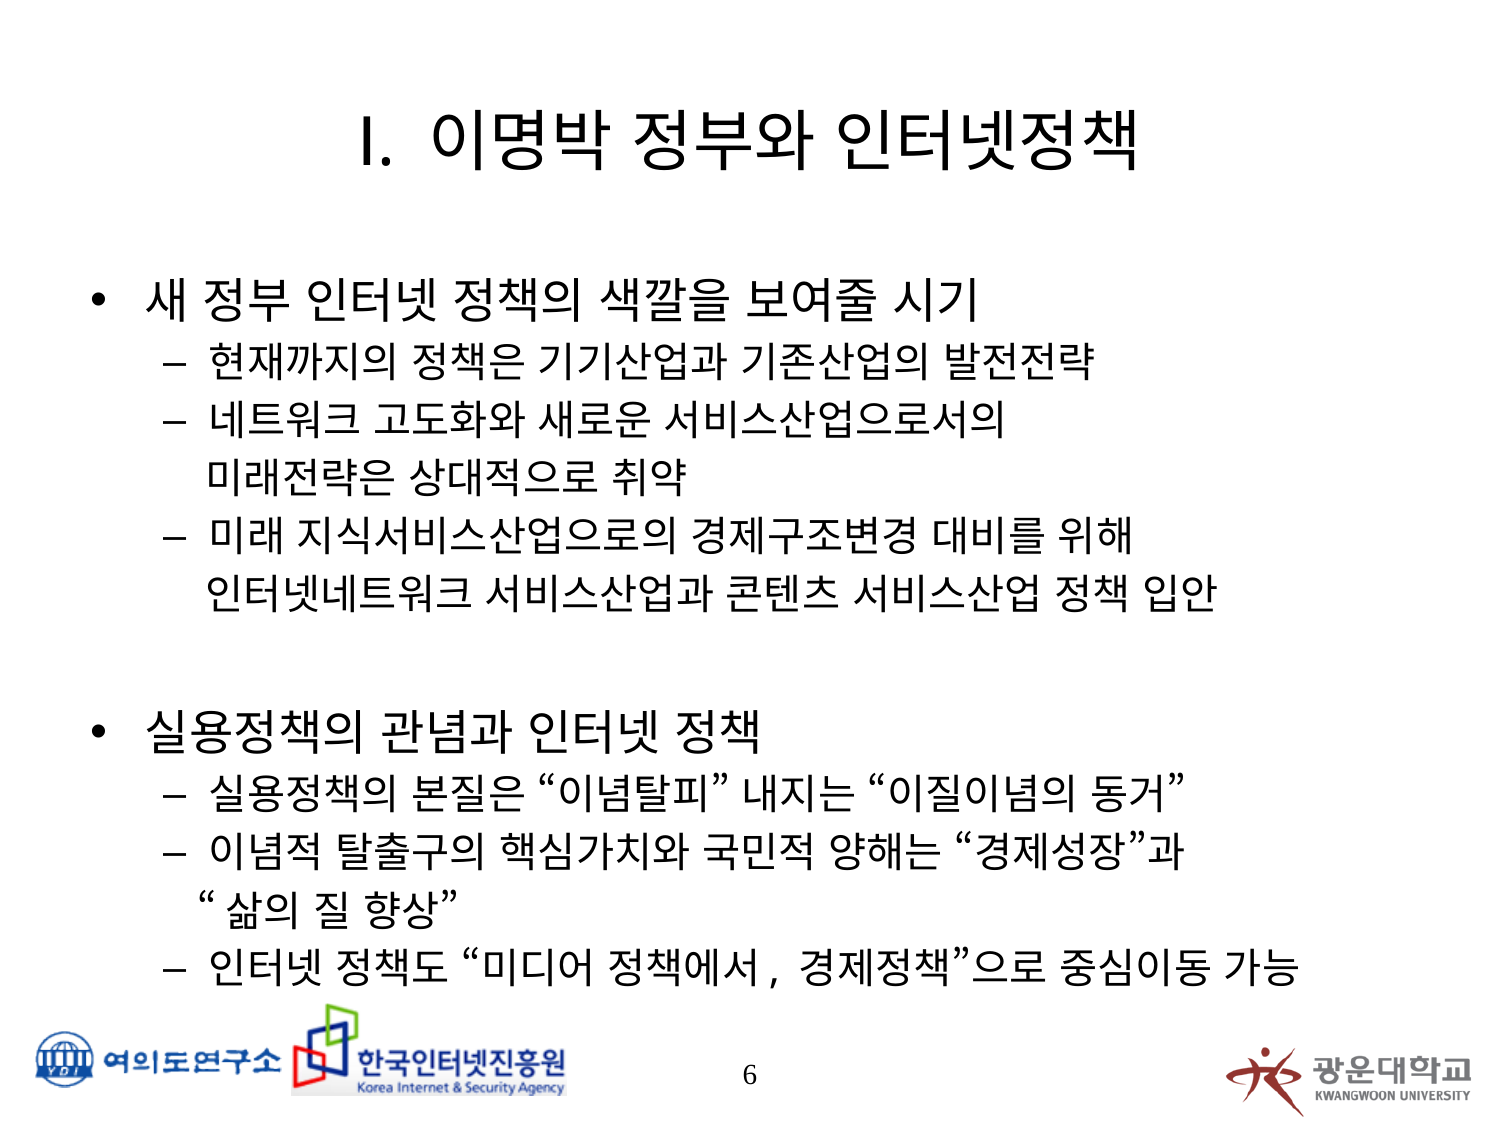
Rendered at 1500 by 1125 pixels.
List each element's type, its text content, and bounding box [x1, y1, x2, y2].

title Ⅰ. 이명박 정부와 인터넷정책 [75, 45, 1425, 233]
list 새 정부 인터넷 정책의 색깔을 보여줄 시기 현재까지의 정책은 기기산업과 기존산업의 발전전략 네트워크 고도화와 새로운 서비스산업으로서의 미래전략은 상대적으로 취약 미래 지식서비스산업으로의 경제구조변경 대비를 위해 인터넷네트워크 서비스산업과 콘텐츠 서비스산업 정책 입안 실용정책의 관념과 인터넷 정책 실용정책의 본질은 “이념탈피” 내지는 “이질이념의 동거” 이념적 탈출구의 핵심가치와 국민적 양해는 “경제성장”과 “삶의 질 향상” 인터넷 정책도 “미디어 정책에서, 경제정책”으로 중심이동 가능 [75, 262, 1425, 1005]
picture [34, 1031, 283, 1088]
picture [291, 1003, 567, 1096]
picture [1218, 1042, 1485, 1125]
footer 6 [568, 1042, 988, 1103]
